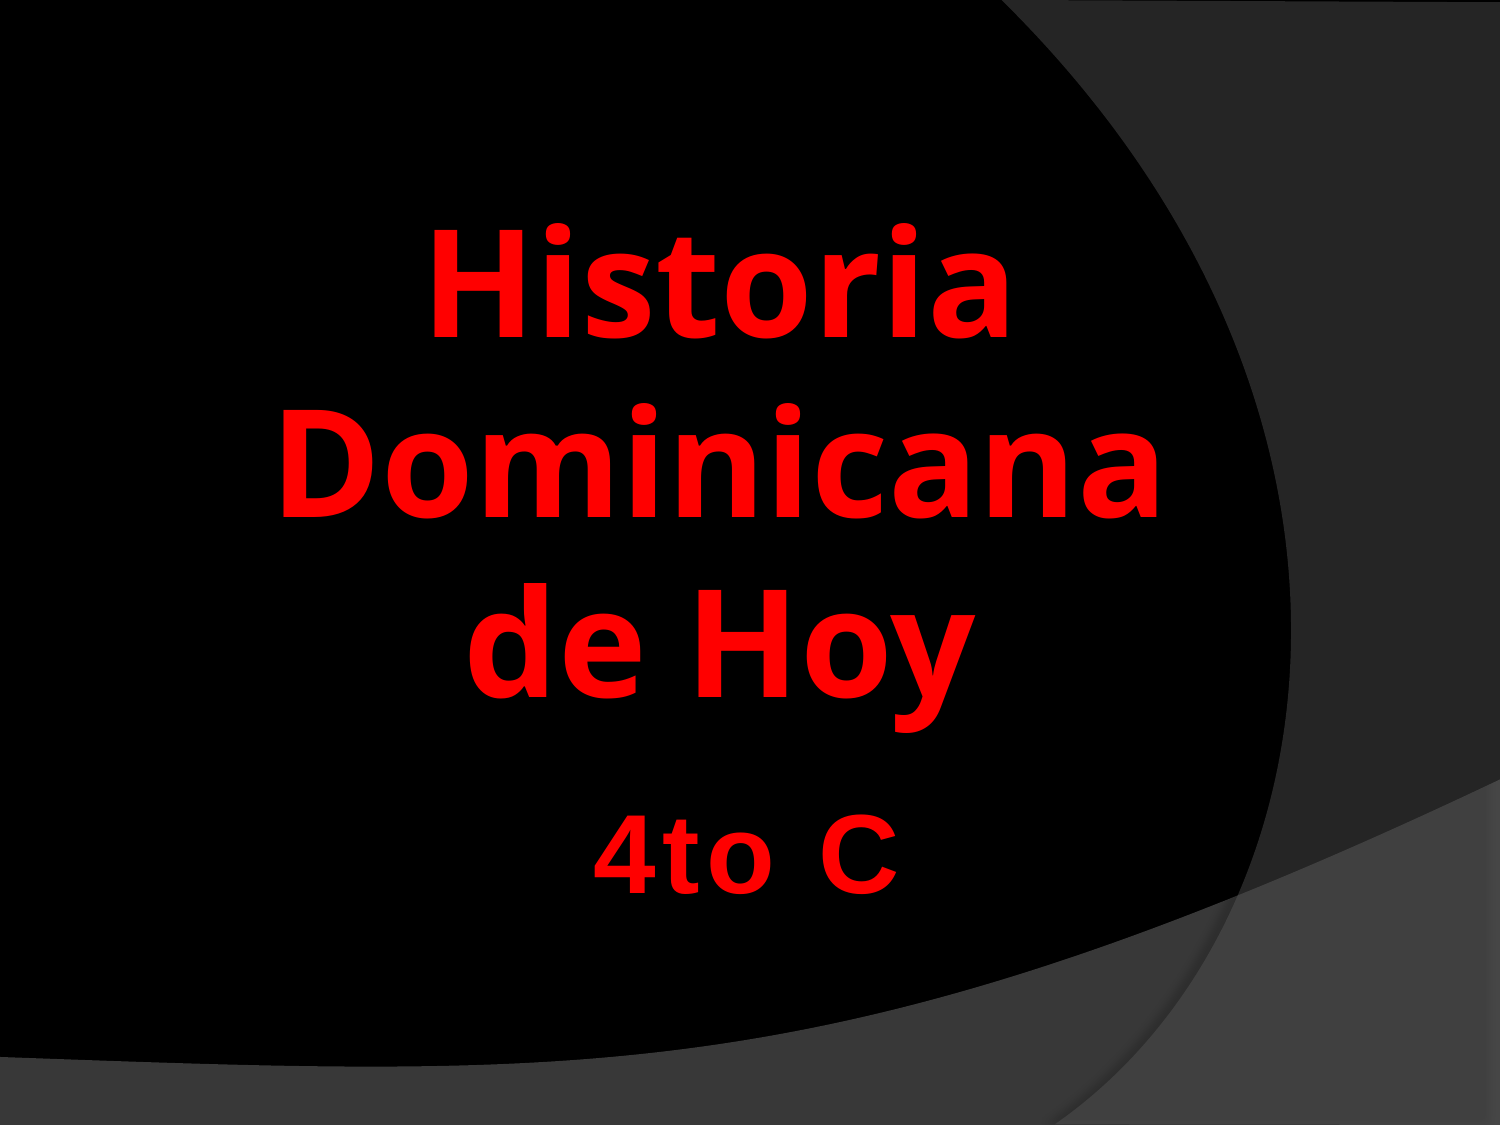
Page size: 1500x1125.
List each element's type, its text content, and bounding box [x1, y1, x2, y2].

title Historia Dominicana de Hoy [175, 187, 1264, 488]
text_box 4to C [579, 773, 916, 924]
